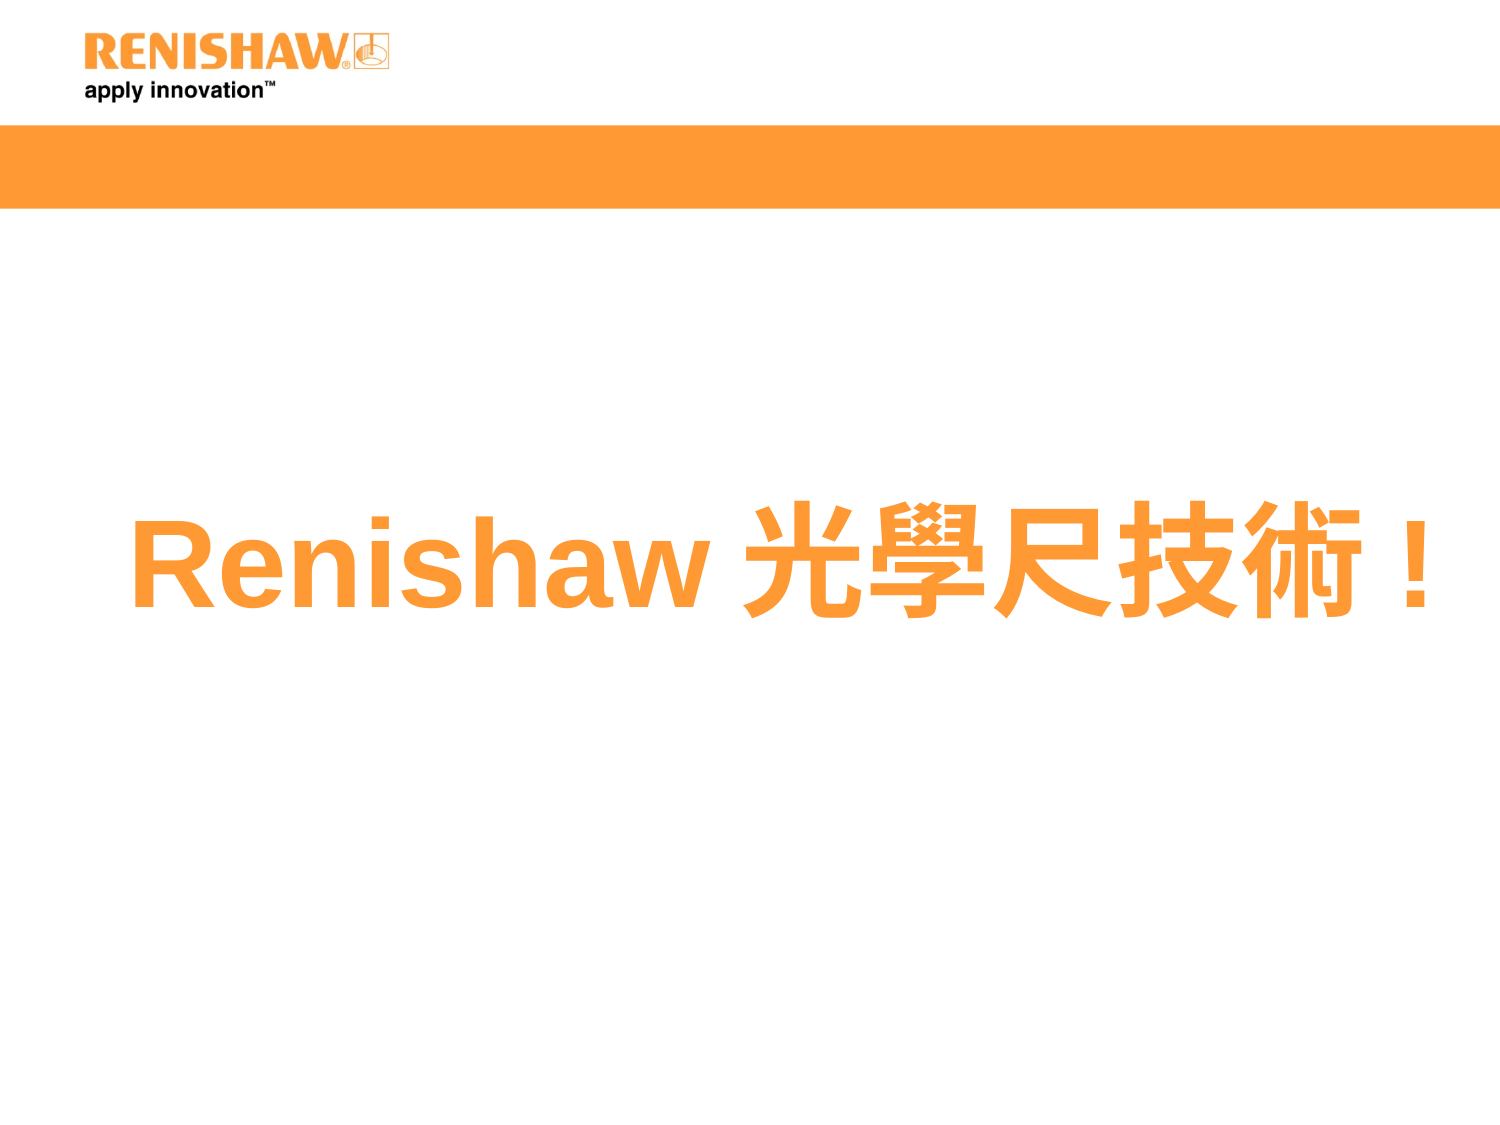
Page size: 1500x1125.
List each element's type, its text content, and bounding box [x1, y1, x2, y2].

picture [83, 30, 390, 104]
title Renishaw光學尺技術! [112, 474, 1500, 638]
